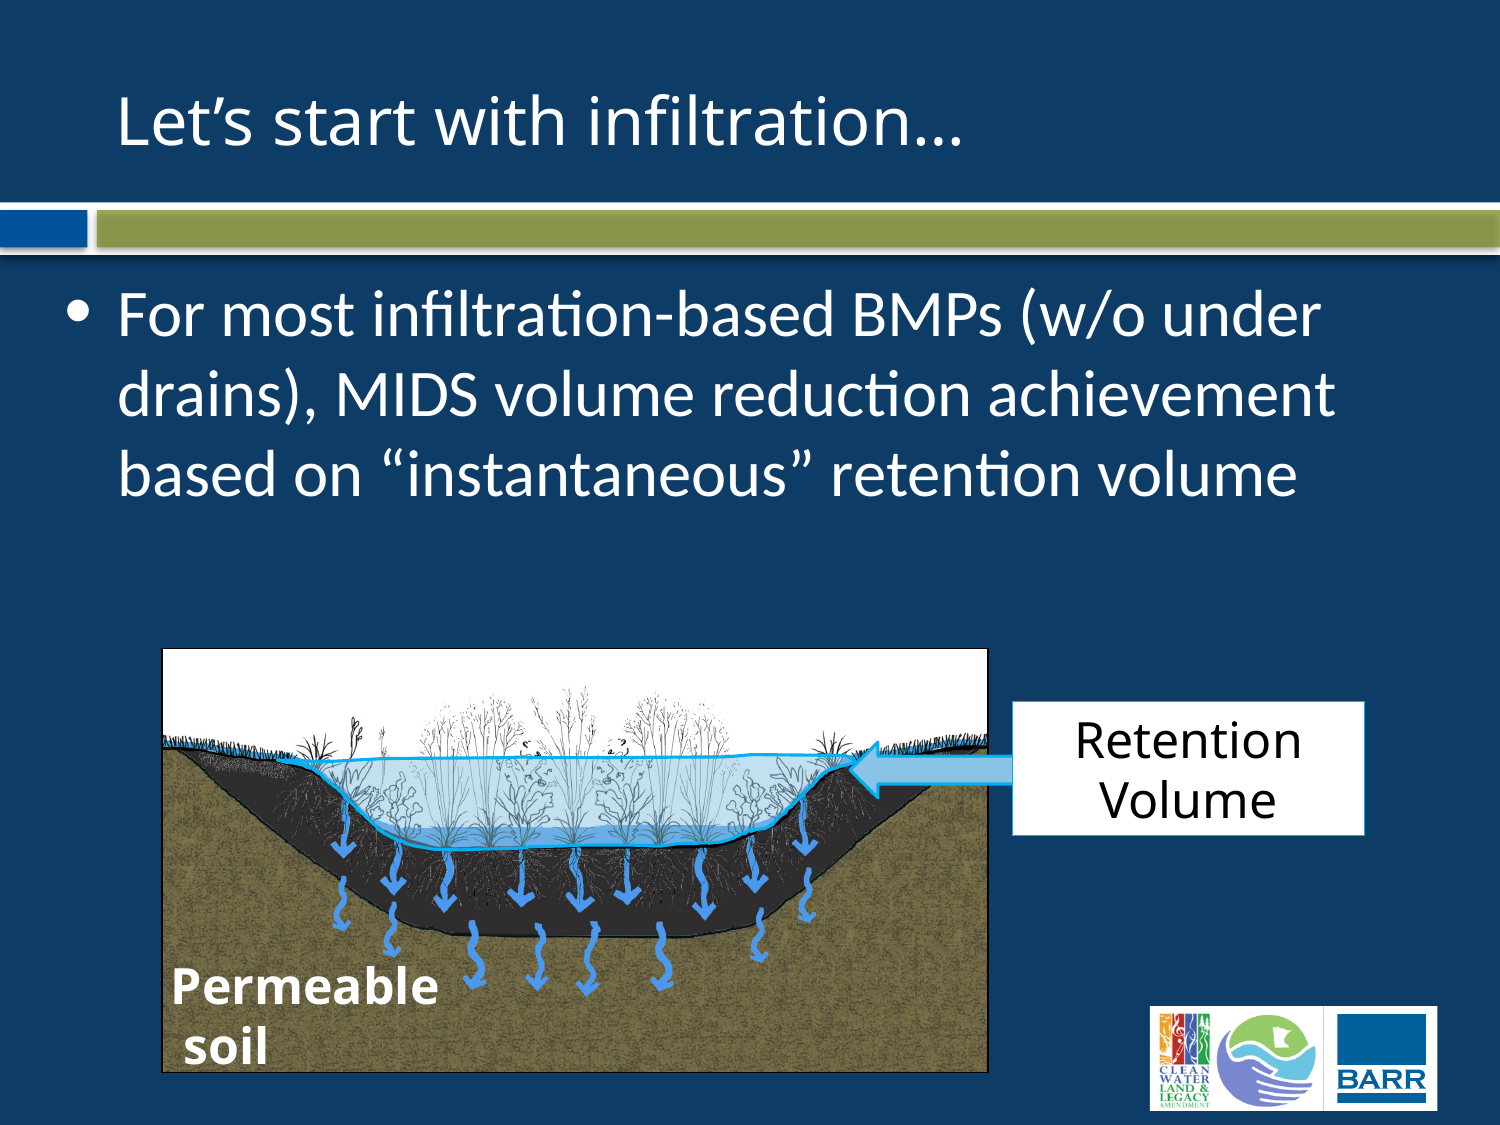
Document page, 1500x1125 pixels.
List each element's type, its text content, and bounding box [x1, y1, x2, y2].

picture [162, 648, 988, 1072]
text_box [276, 700, 1366, 851]
text_box Permeable soil [156, 1072, 463, 1083]
list For most infiltration-based BMPs (w/o under drains), MIDS volume reduction achievement based on “instantaneous” retention volume [50, 262, 1475, 1005]
picture [1149, 1006, 1323, 1111]
title Let’s start with infiltration… [100, 37, 1475, 200]
